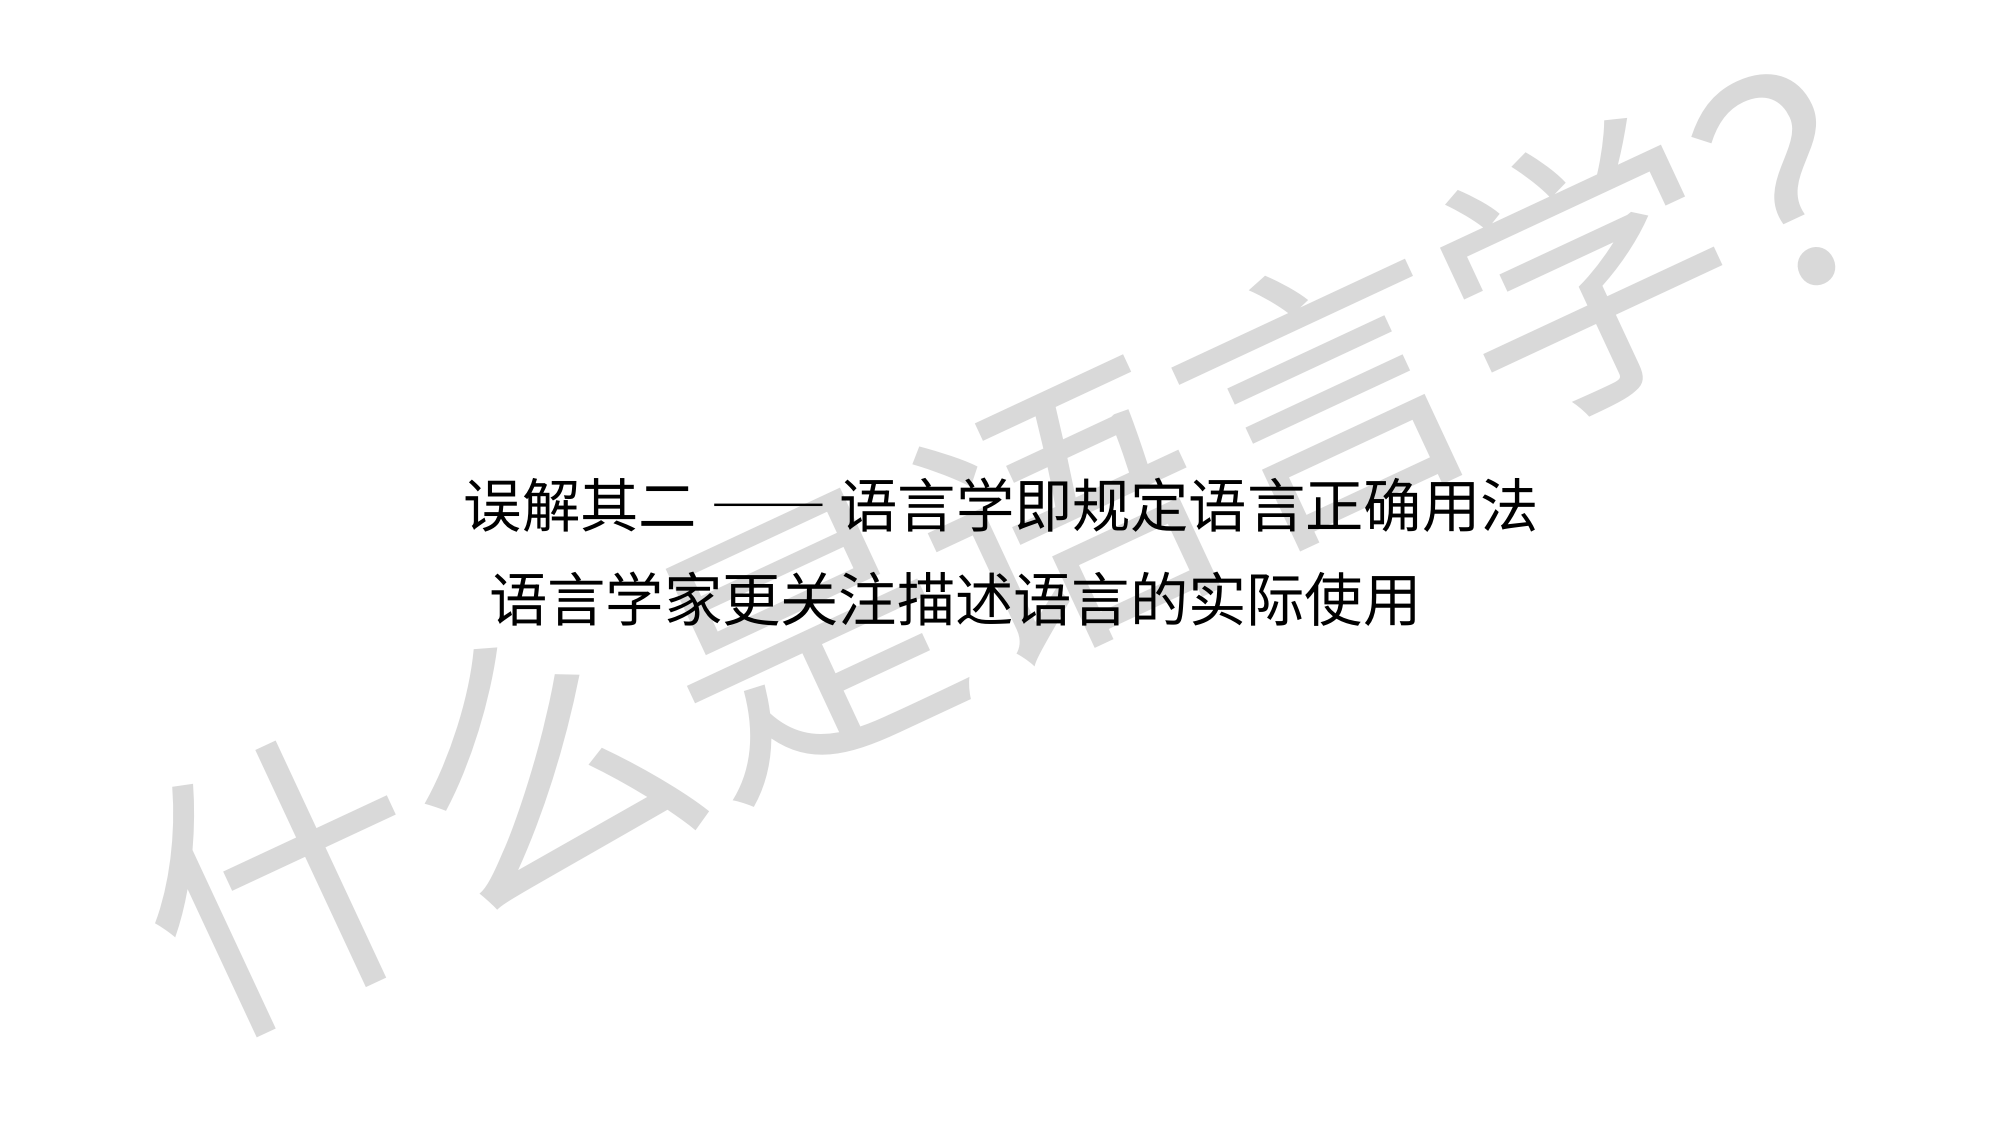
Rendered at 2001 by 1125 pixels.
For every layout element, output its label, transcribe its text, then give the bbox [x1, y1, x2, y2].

list 误解其二 —— 语言学即规定语言正确用法 [448, 470, 1606, 556]
text_box 什么是语言学？ [99, 641, 1092, 1062]
text_box 什么是语言学？ [943, 40, 1955, 470]
text_box 语言学家更关注描述语言的实际使用 [474, 555, 1606, 641]
